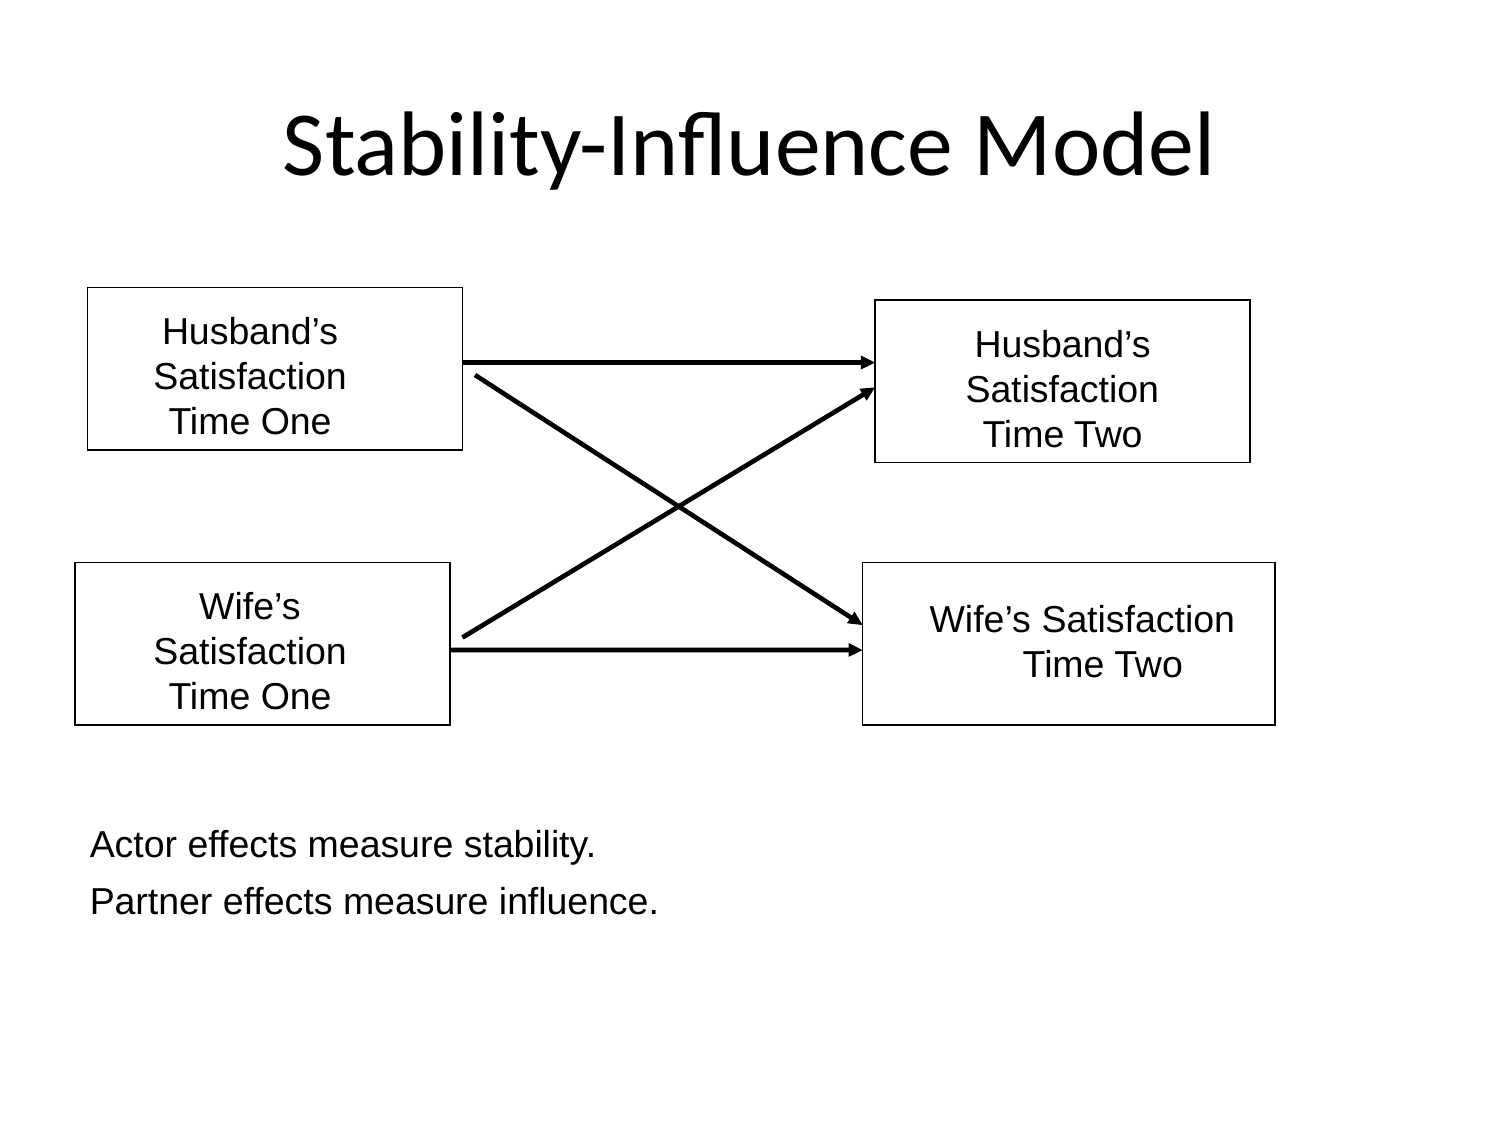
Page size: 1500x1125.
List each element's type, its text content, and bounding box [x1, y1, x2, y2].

text_box Wife’s Satisfaction Time Two [912, 587, 1263, 693]
text_box [462, 356, 875, 369]
text_box [74, 562, 450, 725]
text_box [449, 643, 863, 657]
text_box [984, 618, 1016, 679]
text_box Wife’s Satisfaction Time One [125, 574, 375, 725]
text_box [874, 299, 1250, 463]
text_box Husband’s Satisfaction Time Two [937, 312, 1188, 463]
text_box [862, 562, 1275, 725]
title Stability-Influence Model [75, 45, 1425, 233]
text_box Actor effects measure stability. Partner effects measure influence. [75, 812, 1325, 930]
text_box [679, 507, 863, 625]
text_box Husband’s Satisfaction Time One [112, 299, 388, 508]
text_box [87, 287, 463, 450]
text_box [462, 387, 875, 638]
